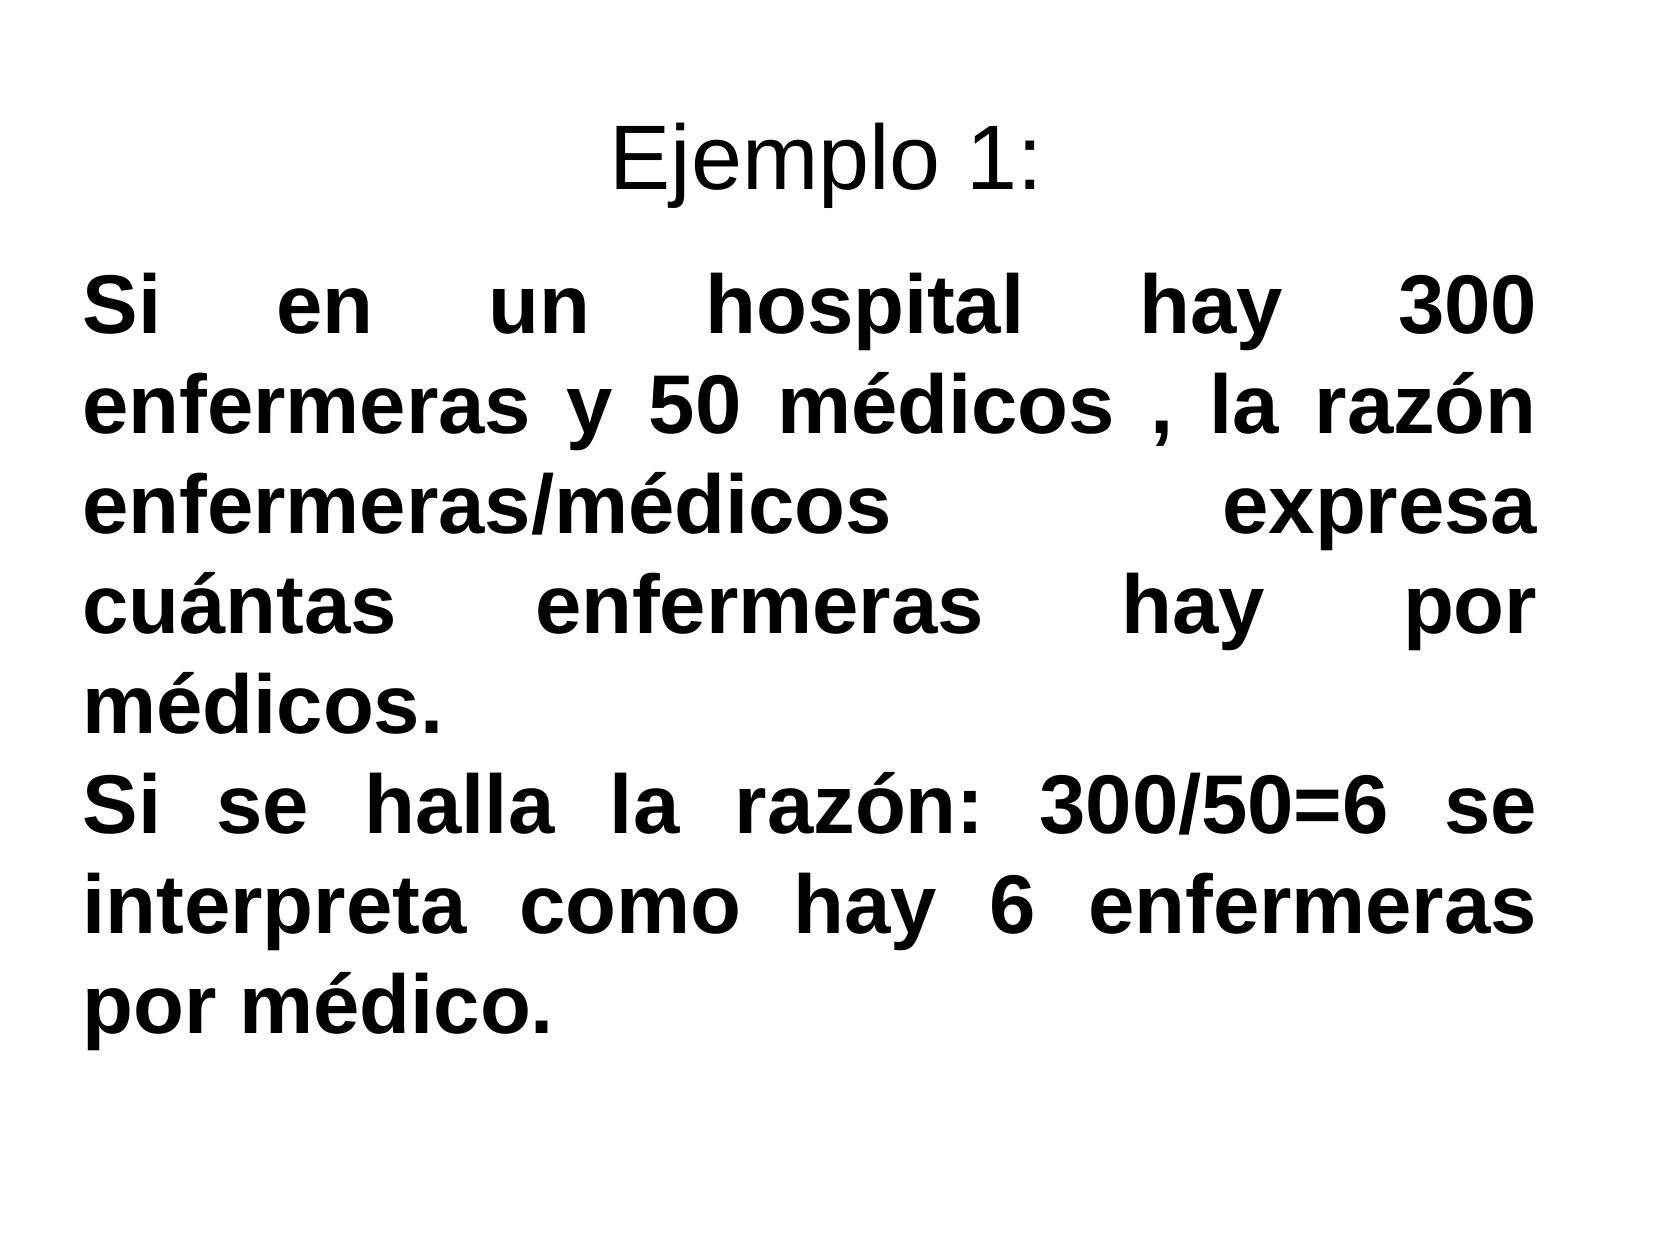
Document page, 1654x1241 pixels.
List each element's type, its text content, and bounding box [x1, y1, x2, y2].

text_box Si en un hospital hay 300 enfermeras y 50 médicos , la razón enfermeras/médicos expresa cuántas enfermeras hay por médicos. Si se halla la razón: 300/50=6 se interpreta como hay 6 enfermeras por médico. [82, 249, 1538, 1050]
text_box Ejemplo 1: [82, 97, 1571, 208]
